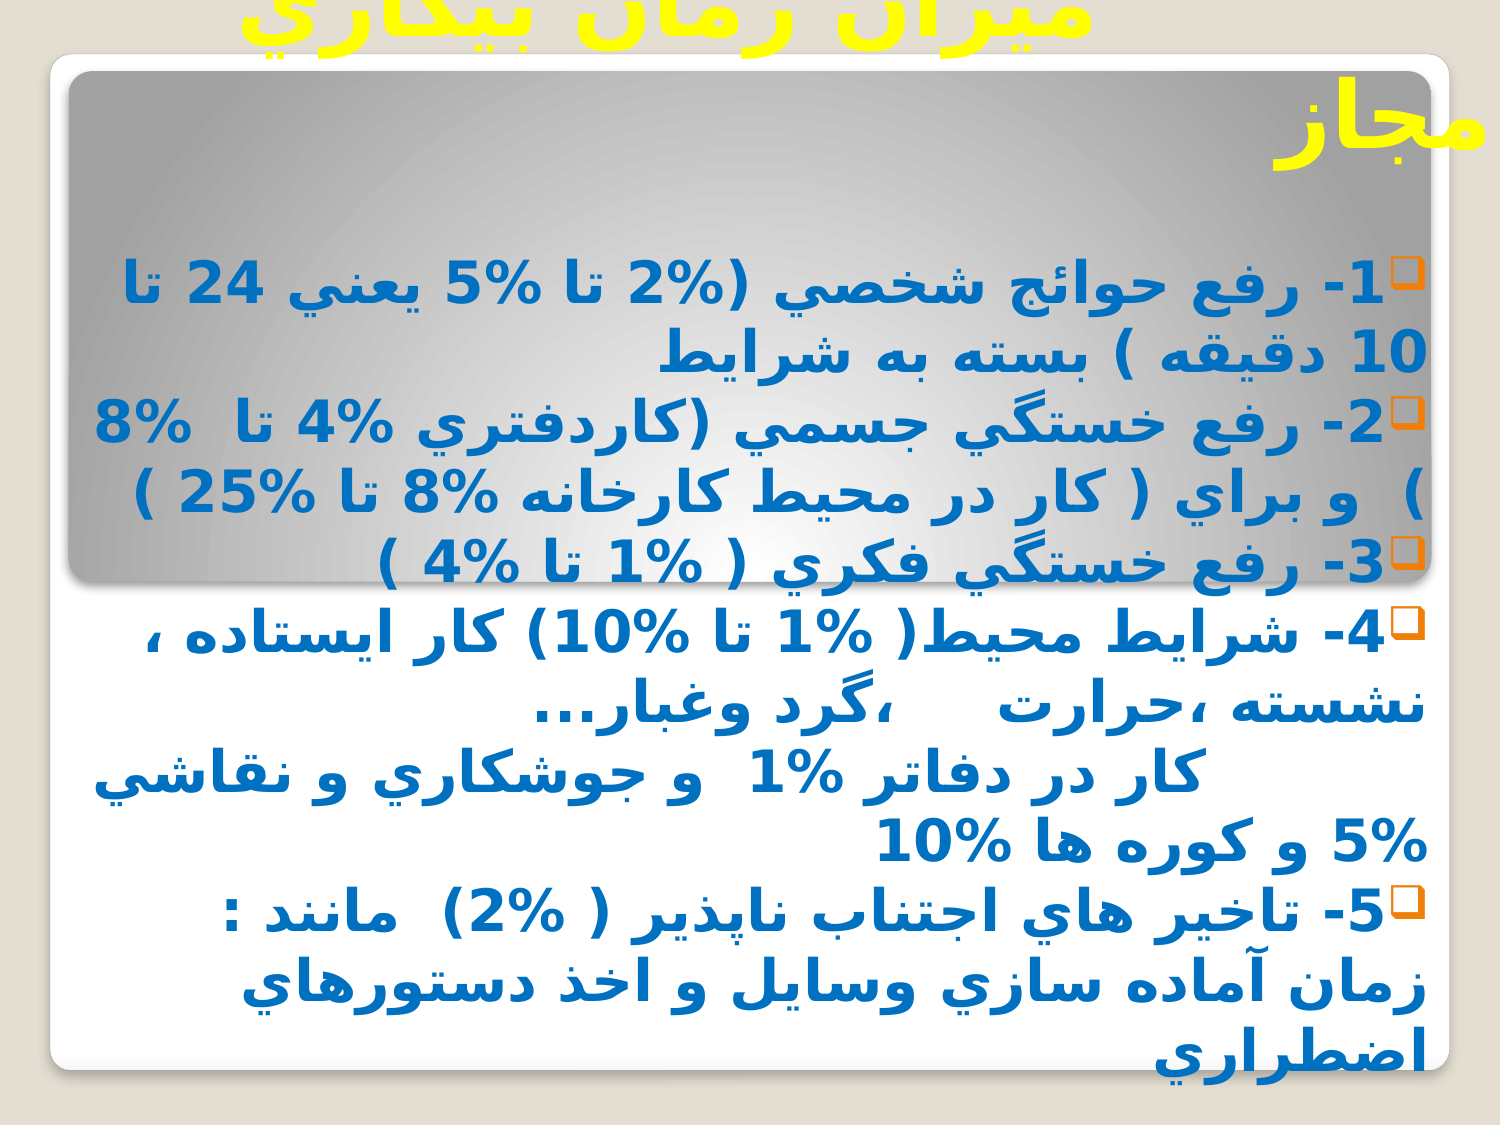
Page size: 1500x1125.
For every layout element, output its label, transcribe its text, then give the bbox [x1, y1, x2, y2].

subtitle 1- رفع حوائج شخصي (%2 تا %5 يعني 24 تا 10 دقيقه ) بسته به شرايط 2- رفع خستگي جسمي (كاردفتري %4 تا %8 ) و براي ( كار در محيط كارخانه %8 تا %25 ) 3- رفع خستگي فكري ( %1 تا %4 ) 4- شرايط محيط( %1 تا %10) كار ايستاده ، نشسته ،حرارت ،گرد وغبار... كار در دفاتر %1 و جوشكاري و نقاشي %5 و كوره ها %10 5- تاخير هاي اجتناب ناپذير ( %2) مانند : زمان آماده سازي وسايل و اخذ دستورهاي اضطراري [50, 174, 1450, 1125]
title ميزان زمان بيكاري مجاز [0, 0, 1500, 175]
